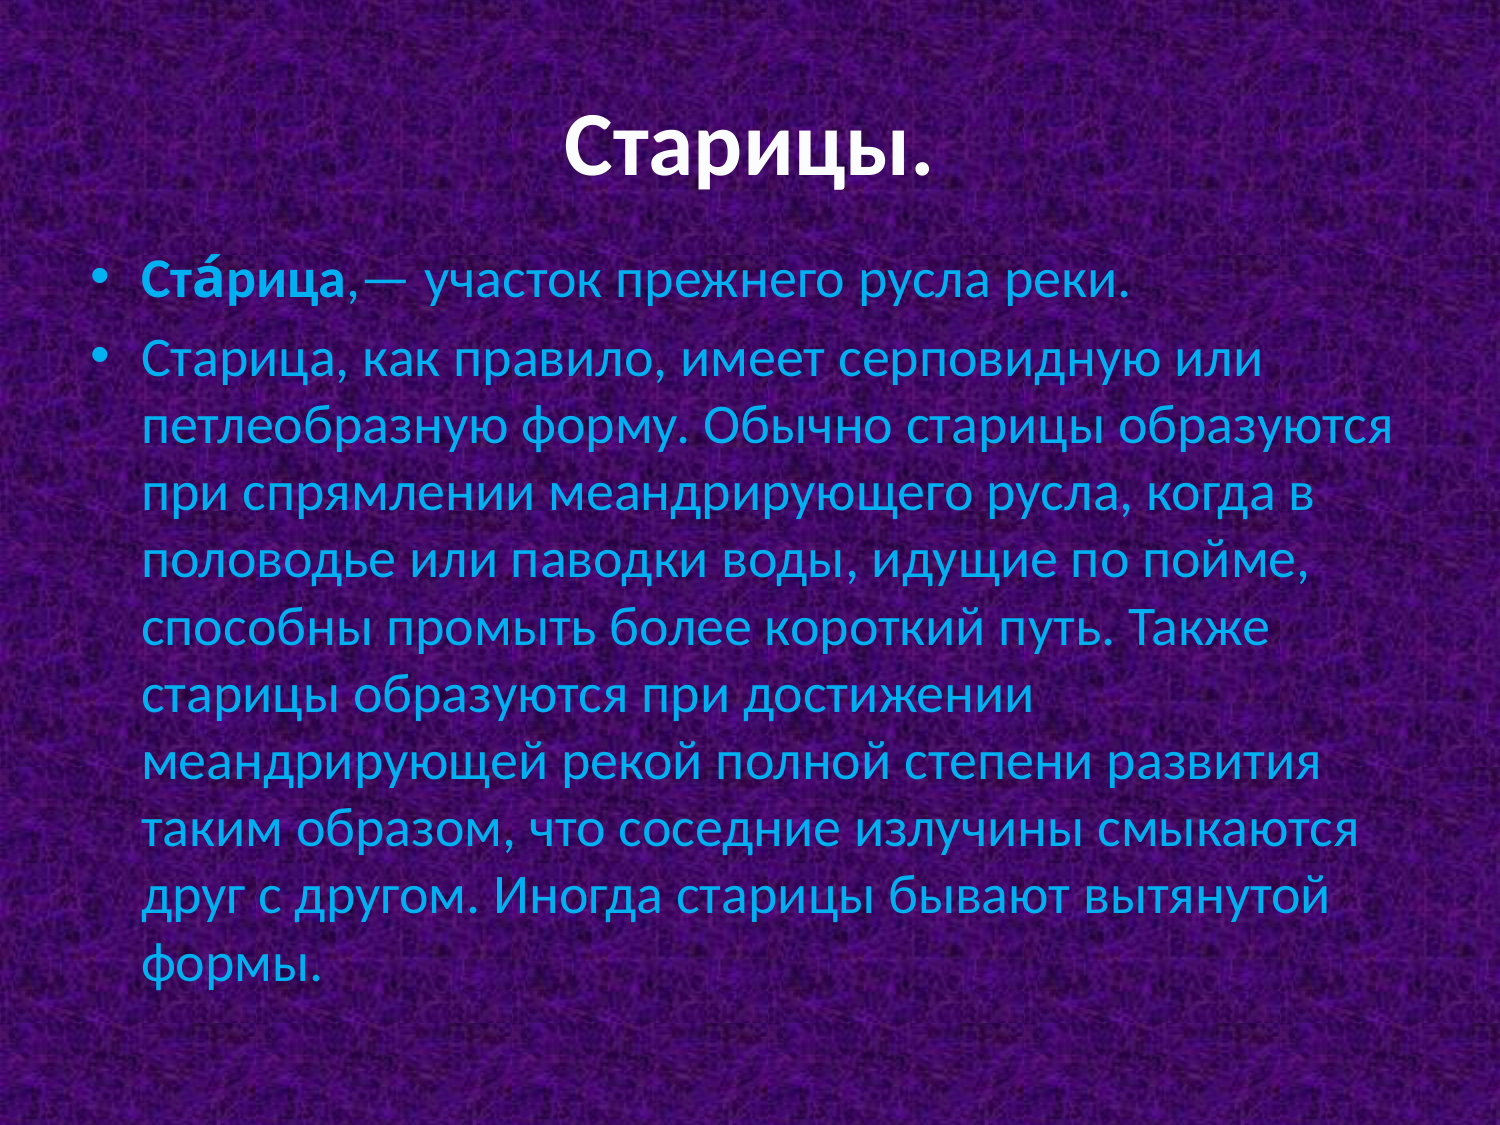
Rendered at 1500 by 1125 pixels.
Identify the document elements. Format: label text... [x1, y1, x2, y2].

title Старицы. [75, 45, 1425, 233]
list Ста́рица,— участок прежнего русла реки. Старица, как правило, имеет серповидную или петлеобразную форму. Обычно старицы образуются при спрямлении меандрирующего русла, когда в половодье или паводки воды, идущие по пойме, способны промыть более короткий путь. Также старицы образуются при достижении меандрирующей рекой полной степени развития таким образом, что соседние излучины смыкаются друг с другом. Иногда старицы бывают вытянутой формы. [75, 234, 1425, 1005]
picture [0, 0, 1500, 1125]
